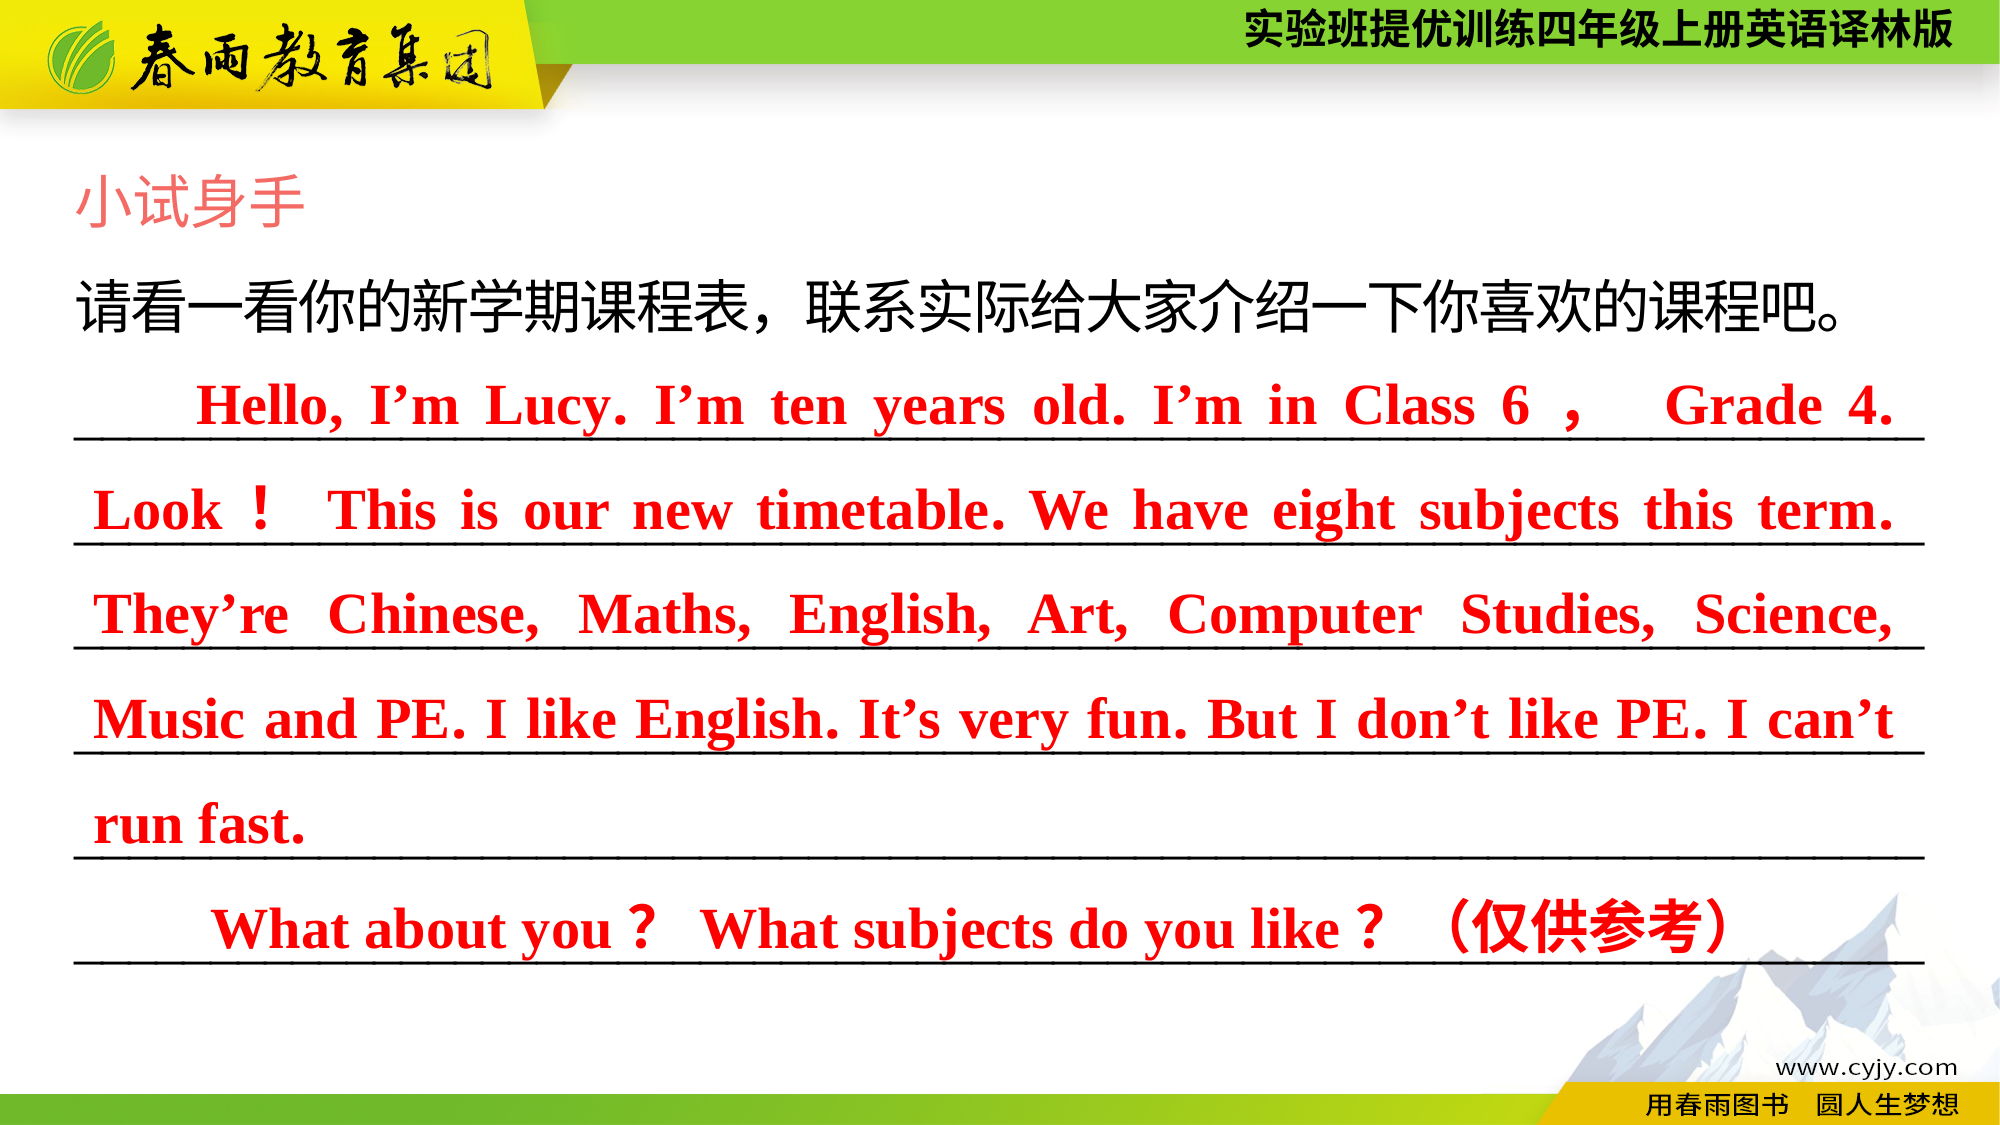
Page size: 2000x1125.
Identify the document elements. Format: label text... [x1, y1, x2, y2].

picture [0, 0, 2000, 1125]
list 小试身手 请看一看你的新学期课程表，联系实际给大家介绍一下你喜欢的课程吧。 ____________________________________________________________________________________________________________________________________________________________________________________________________________________________________________________________________________________________________________________________________________________ ____________________________________________________________________ [59, 122, 1944, 986]
text_box Hello, I’m Lucy. I’m ten years old. I’m in Class 6， Grade 4. Look！This is our new timetable. We have eight subjects this term. They’re Chinese, Maths, English, Art, Computer Studies, Science, Music and PE. I like English. It’s very fun. But I don’t like PE. I can’t run fast. What about you？What subjects do you like？（仅供参考） [78, 323, 1910, 968]
